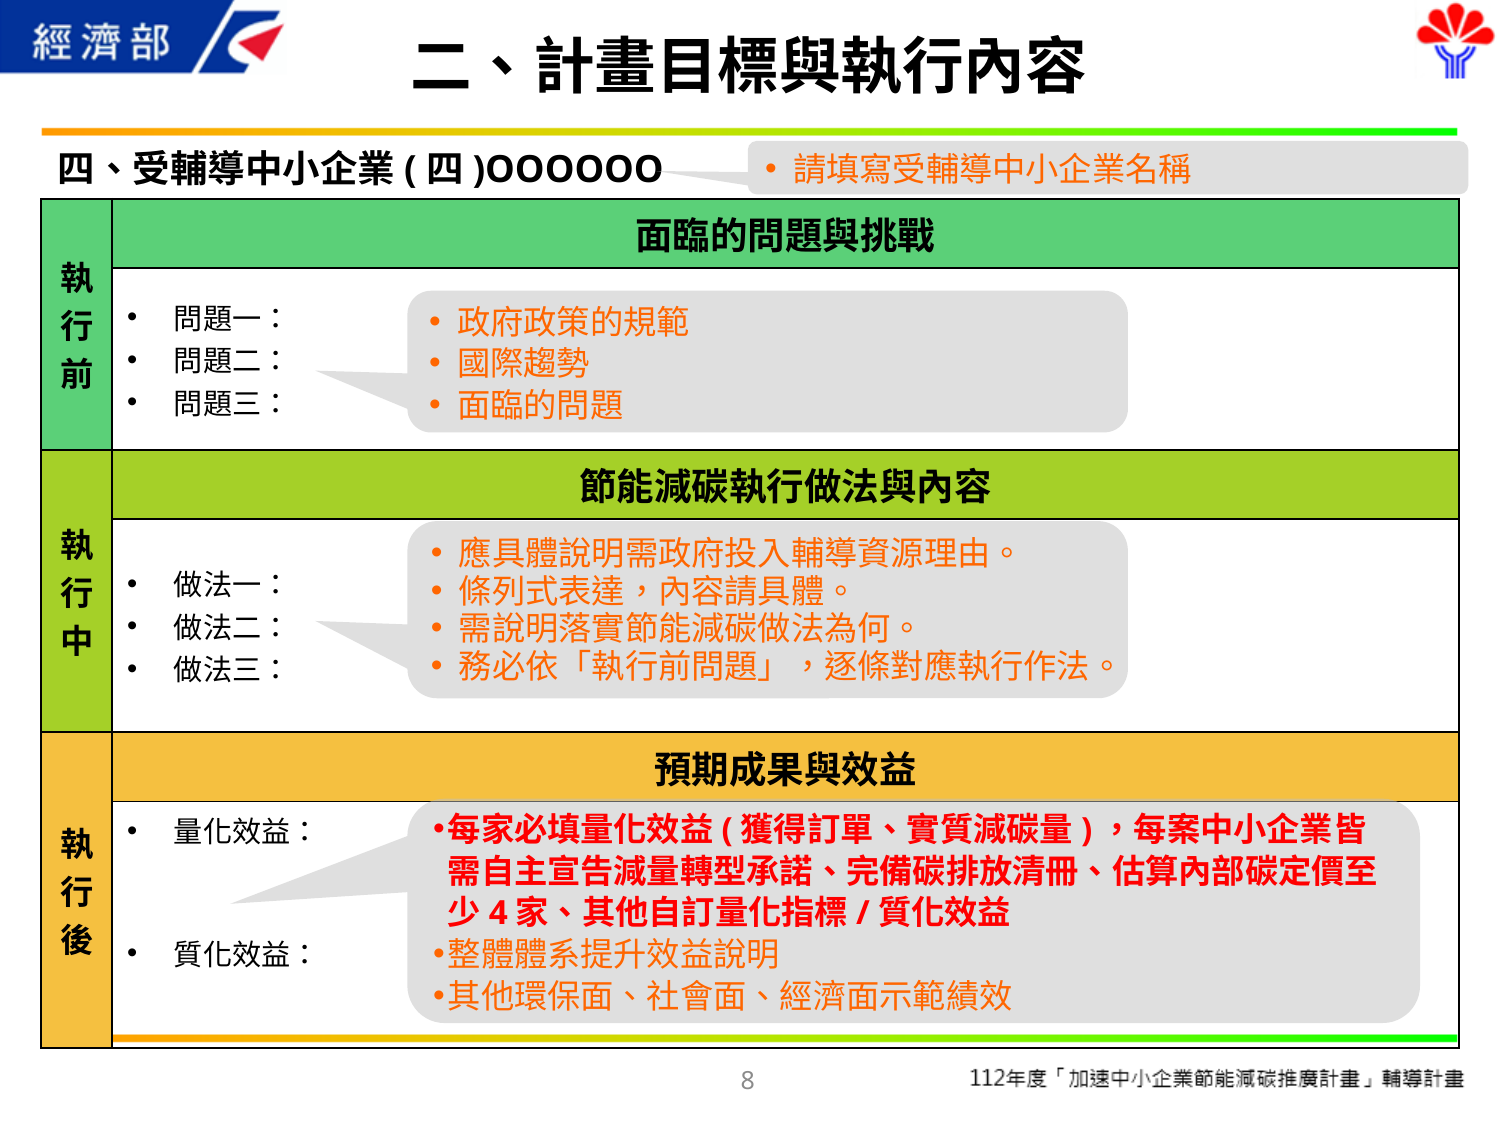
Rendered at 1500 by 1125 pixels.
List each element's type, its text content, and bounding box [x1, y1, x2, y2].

text_box 應具體說明需政府投入輔導資源理由。 條列式表達，內容請具體。 需說明落實節能減碳做法為何。 務必依「執行前問題」，逐條對應執行作法。 [313, 519, 1131, 701]
text_box 政府政策的規範 國際趨勢 面臨的問題 [313, 288, 1131, 435]
picture [0, 0, 1500, 1125]
title 二、計畫目標與執行內容 [0, 19, 1497, 109]
table_cell 做法一： 做法二： 做法三： [113, 520, 1458, 731]
table_cell 執行中 [42, 451, 111, 731]
text_box 四、受輔導中小企業(四)OOOOOO [42, 137, 679, 198]
table_cell 節能減碳執行做法與內容 [113, 451, 1458, 518]
table_header 面臨的問題與挑戰 [113, 200, 1458, 267]
table_header 執行前 [42, 200, 111, 449]
table_cell 量化效益： 質化效益： [113, 802, 1458, 1047]
text_box 每家必填量化效益(獲得訂單、實質減碳量)，每案中小企業皆需自主宣告減量轉型承諾、完備碳排放清冊、估算內部碳定價至少4家、其他自訂量化指標/質化效益 整體體系提升效益說明 其他環保面、社會面、經濟面示範績效 [228, 796, 1423, 1026]
table_cell 預期成果與效益 [113, 733, 1458, 801]
table_cell 執行後 [42, 733, 111, 1047]
text_box 請填寫受輔導中小企業名稱 [653, 138, 1471, 197]
slide_number 8 [572, 1051, 923, 1112]
table_cell 問題一： 問題二： 問題三： [113, 269, 1458, 449]
